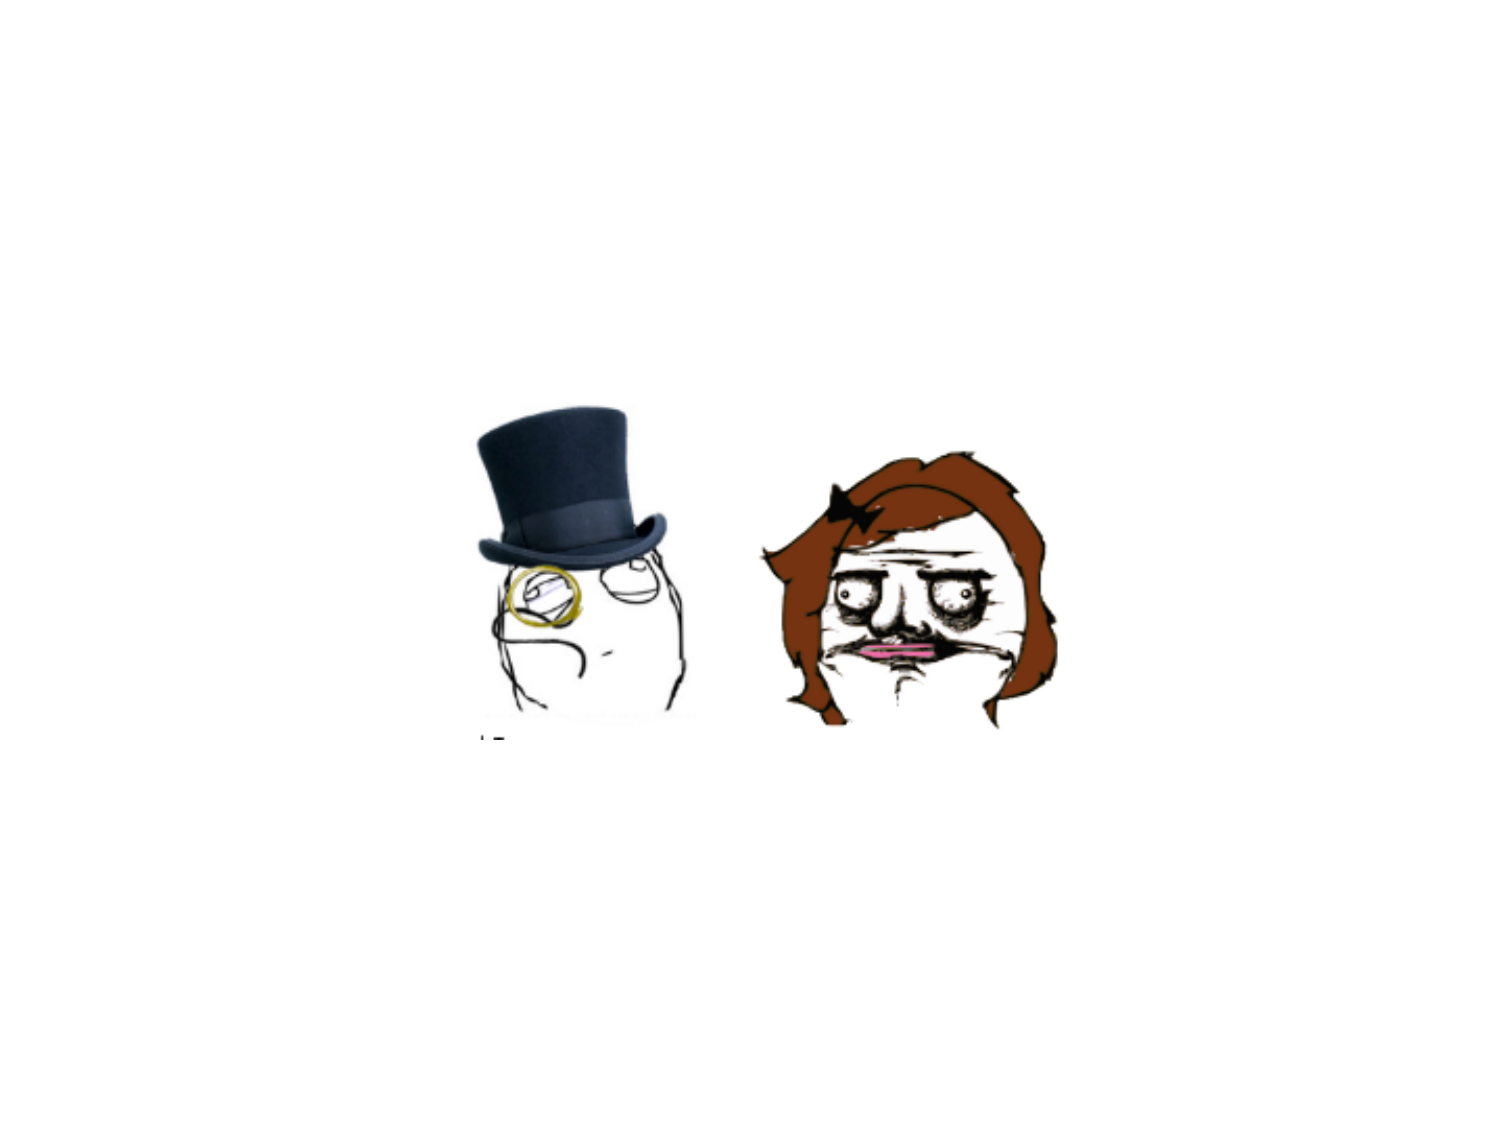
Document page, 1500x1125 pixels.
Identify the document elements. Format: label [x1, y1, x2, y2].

picture [417, 385, 1083, 740]
